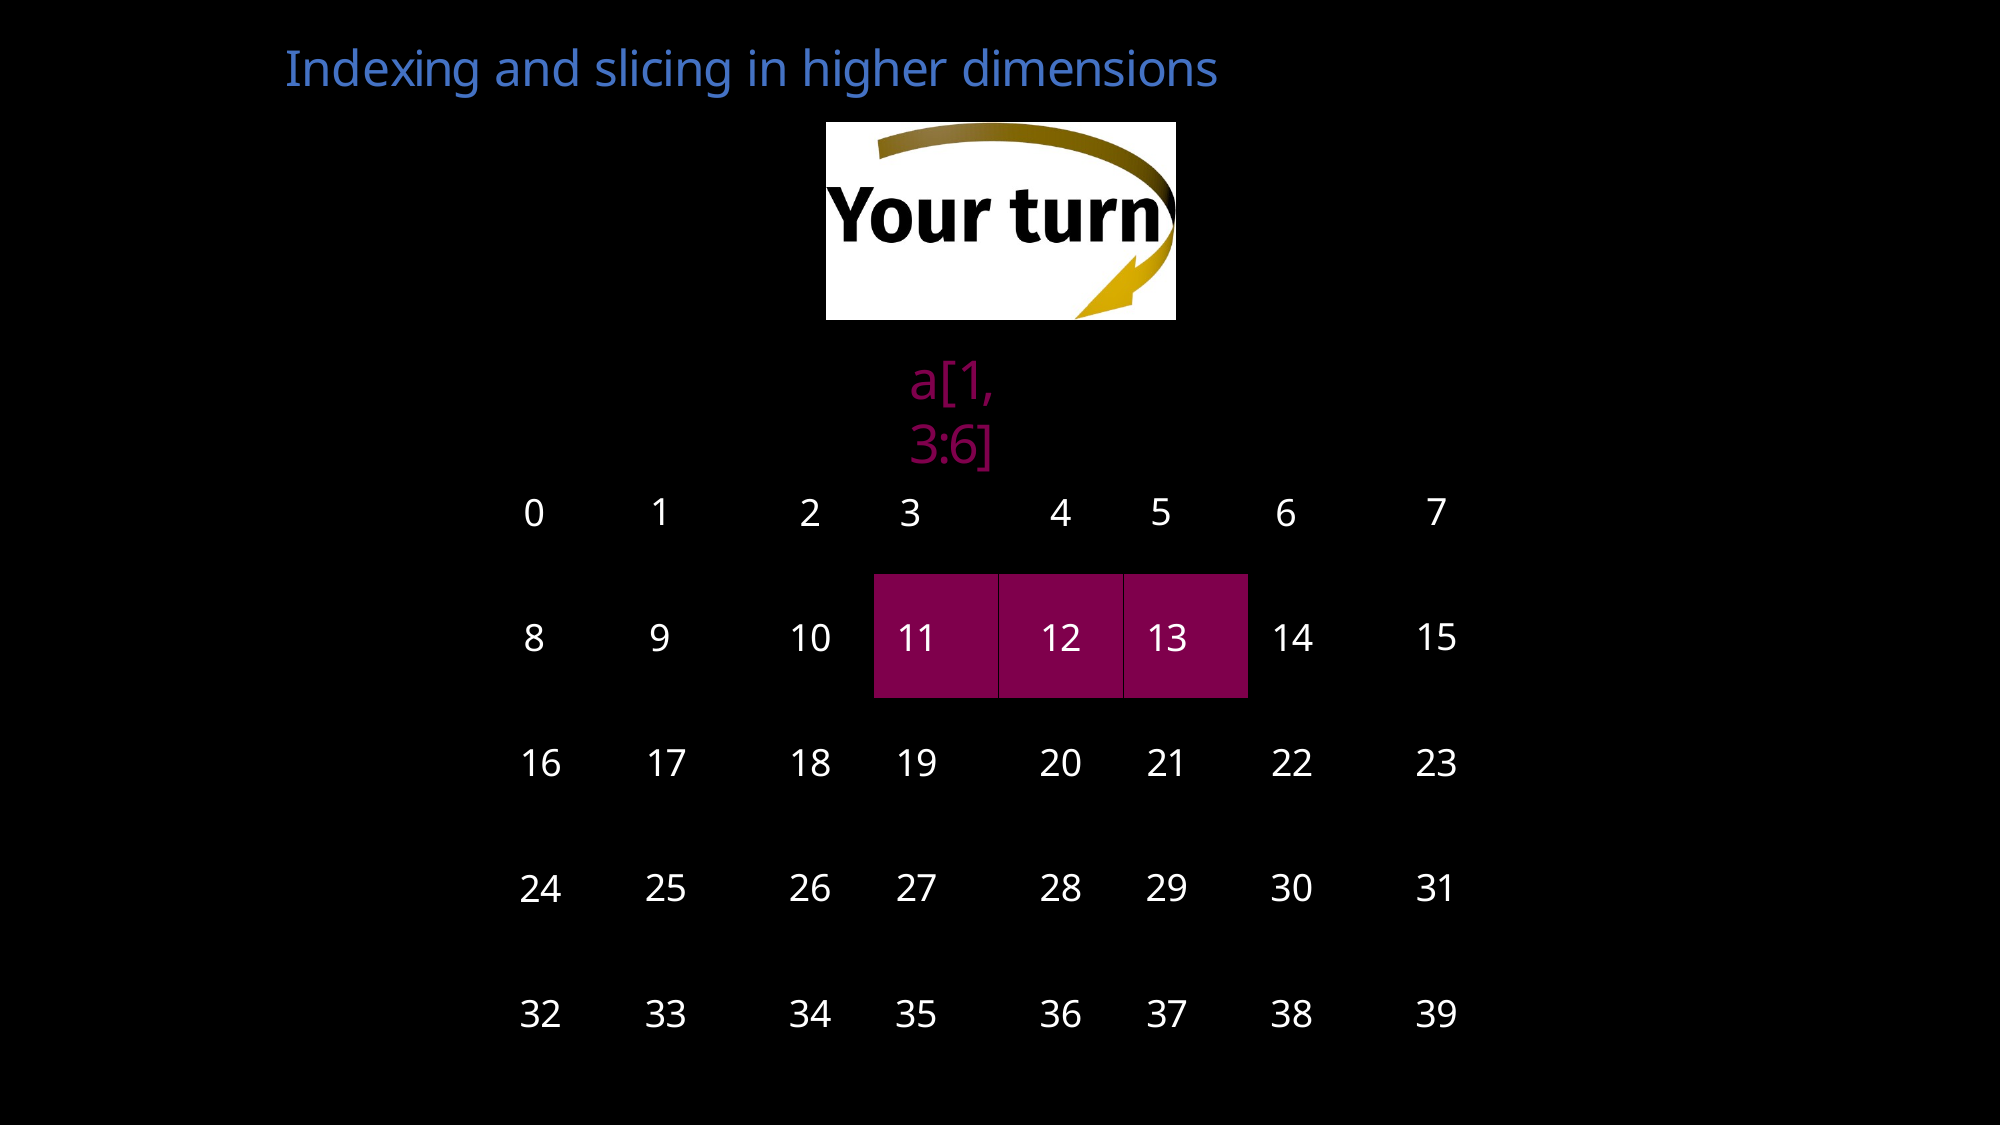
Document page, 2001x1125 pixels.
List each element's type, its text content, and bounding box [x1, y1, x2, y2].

table_cell 34 [748, 950, 872, 1074]
picture [826, 122, 1176, 320]
table_cell 24 [498, 824, 622, 948]
table_cell 18 [748, 699, 872, 823]
table_header 6 [1249, 449, 1373, 573]
table_cell 33 [623, 950, 747, 1074]
text_box a[1, 3:6] [905, 341, 1094, 475]
text_box Indexing and slicing in higher dimensions [281, 32, 1240, 97]
table_cell 35 [874, 950, 998, 1074]
table_header 5 [1124, 449, 1248, 573]
table_cell 21 [1124, 699, 1248, 823]
table_cell 22 [1249, 699, 1373, 823]
table_cell 39 [1375, 950, 1499, 1074]
table_cell 29 [1124, 824, 1248, 948]
table_cell 17 [623, 699, 747, 823]
table_cell 36 [999, 950, 1123, 1074]
table_cell 20 [999, 699, 1123, 823]
table_cell 11 [874, 574, 998, 698]
table_cell 15 [1375, 574, 1499, 698]
table_cell 23 [1375, 699, 1499, 823]
table_cell 37 [1124, 950, 1248, 1074]
table_cell 31 [1375, 824, 1499, 948]
table_cell 14 [1249, 574, 1373, 698]
table_cell 25 [623, 824, 747, 948]
table_header 3 [874, 449, 998, 573]
table_cell 38 [1249, 950, 1373, 1074]
table_cell 26 [748, 824, 872, 948]
table_cell 10 [748, 574, 872, 698]
table_header 2 [748, 449, 872, 573]
table_header 7 [1375, 449, 1499, 573]
table_cell 27 [874, 824, 998, 948]
table_cell 13 [1124, 574, 1248, 698]
table_cell 28 [999, 824, 1123, 948]
table_cell 19 [874, 699, 998, 823]
table_cell 8 [498, 574, 622, 698]
table_cell 30 [1249, 824, 1373, 948]
table_header 1 [623, 449, 747, 573]
table_cell 32 [498, 950, 622, 1074]
table_cell 12 [999, 574, 1123, 698]
table_cell 16 [498, 699, 622, 823]
table_header 0 [498, 449, 622, 573]
table_cell 9 [623, 574, 747, 698]
table_header 4 [999, 449, 1123, 573]
